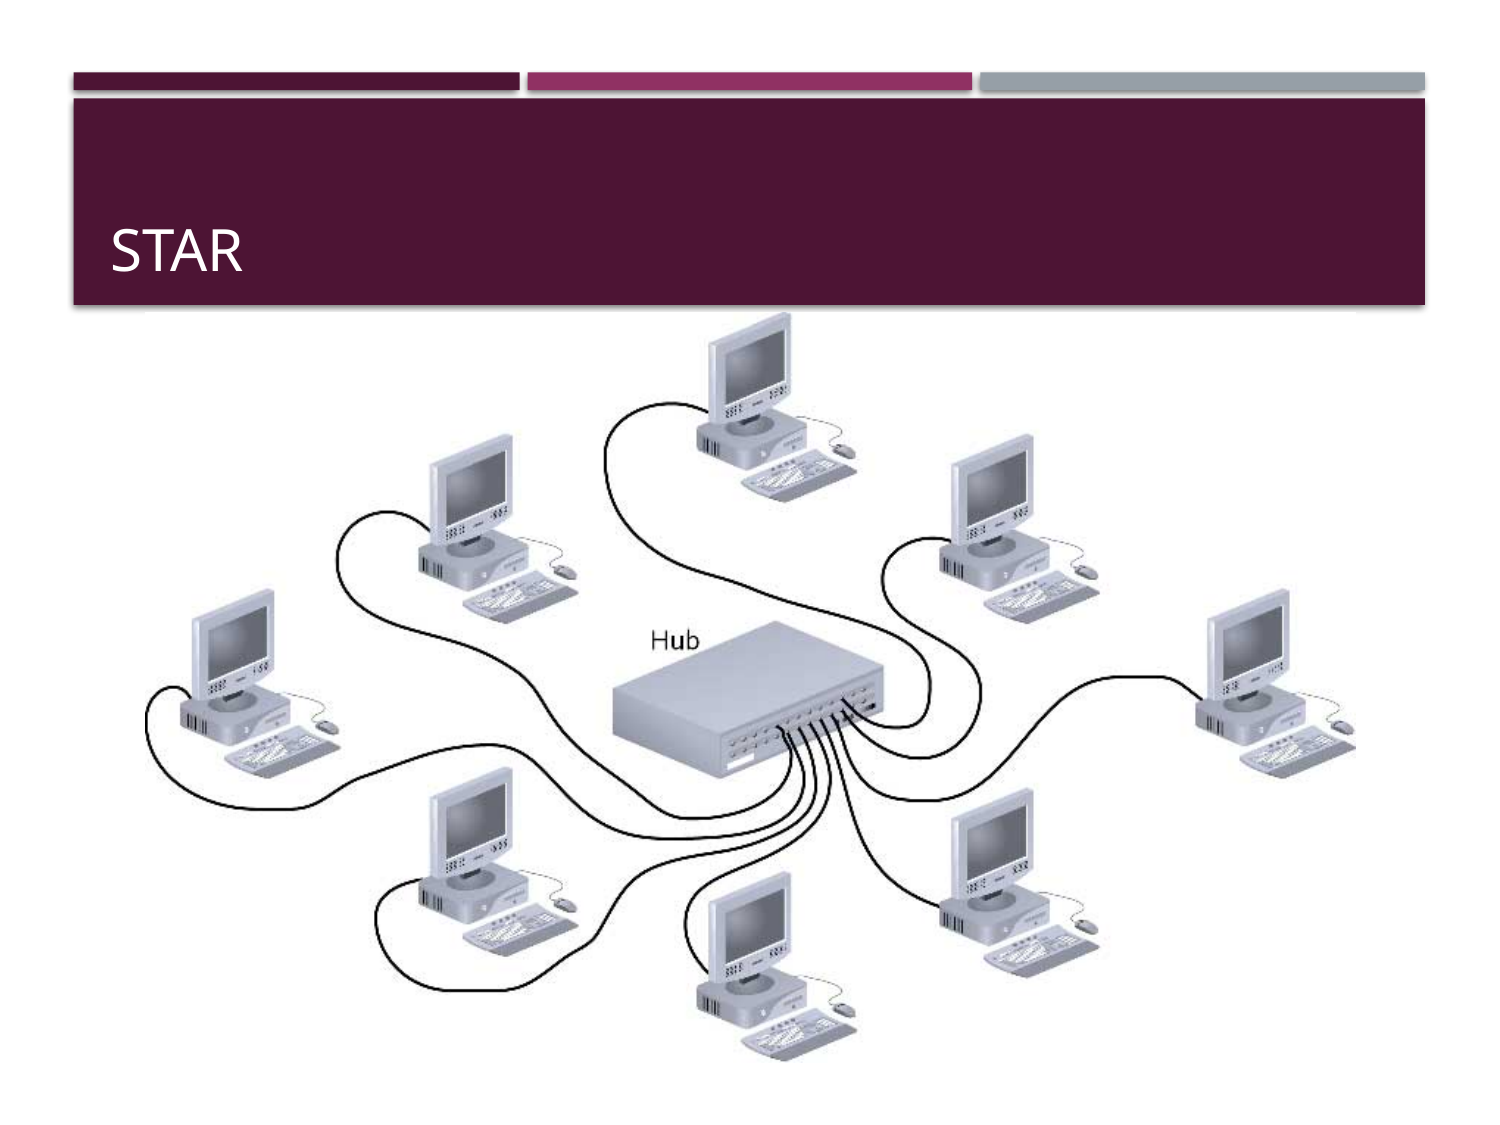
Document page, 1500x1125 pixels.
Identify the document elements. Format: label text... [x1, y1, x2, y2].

title Star [95, 112, 1406, 291]
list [144, 311, 1357, 1063]
